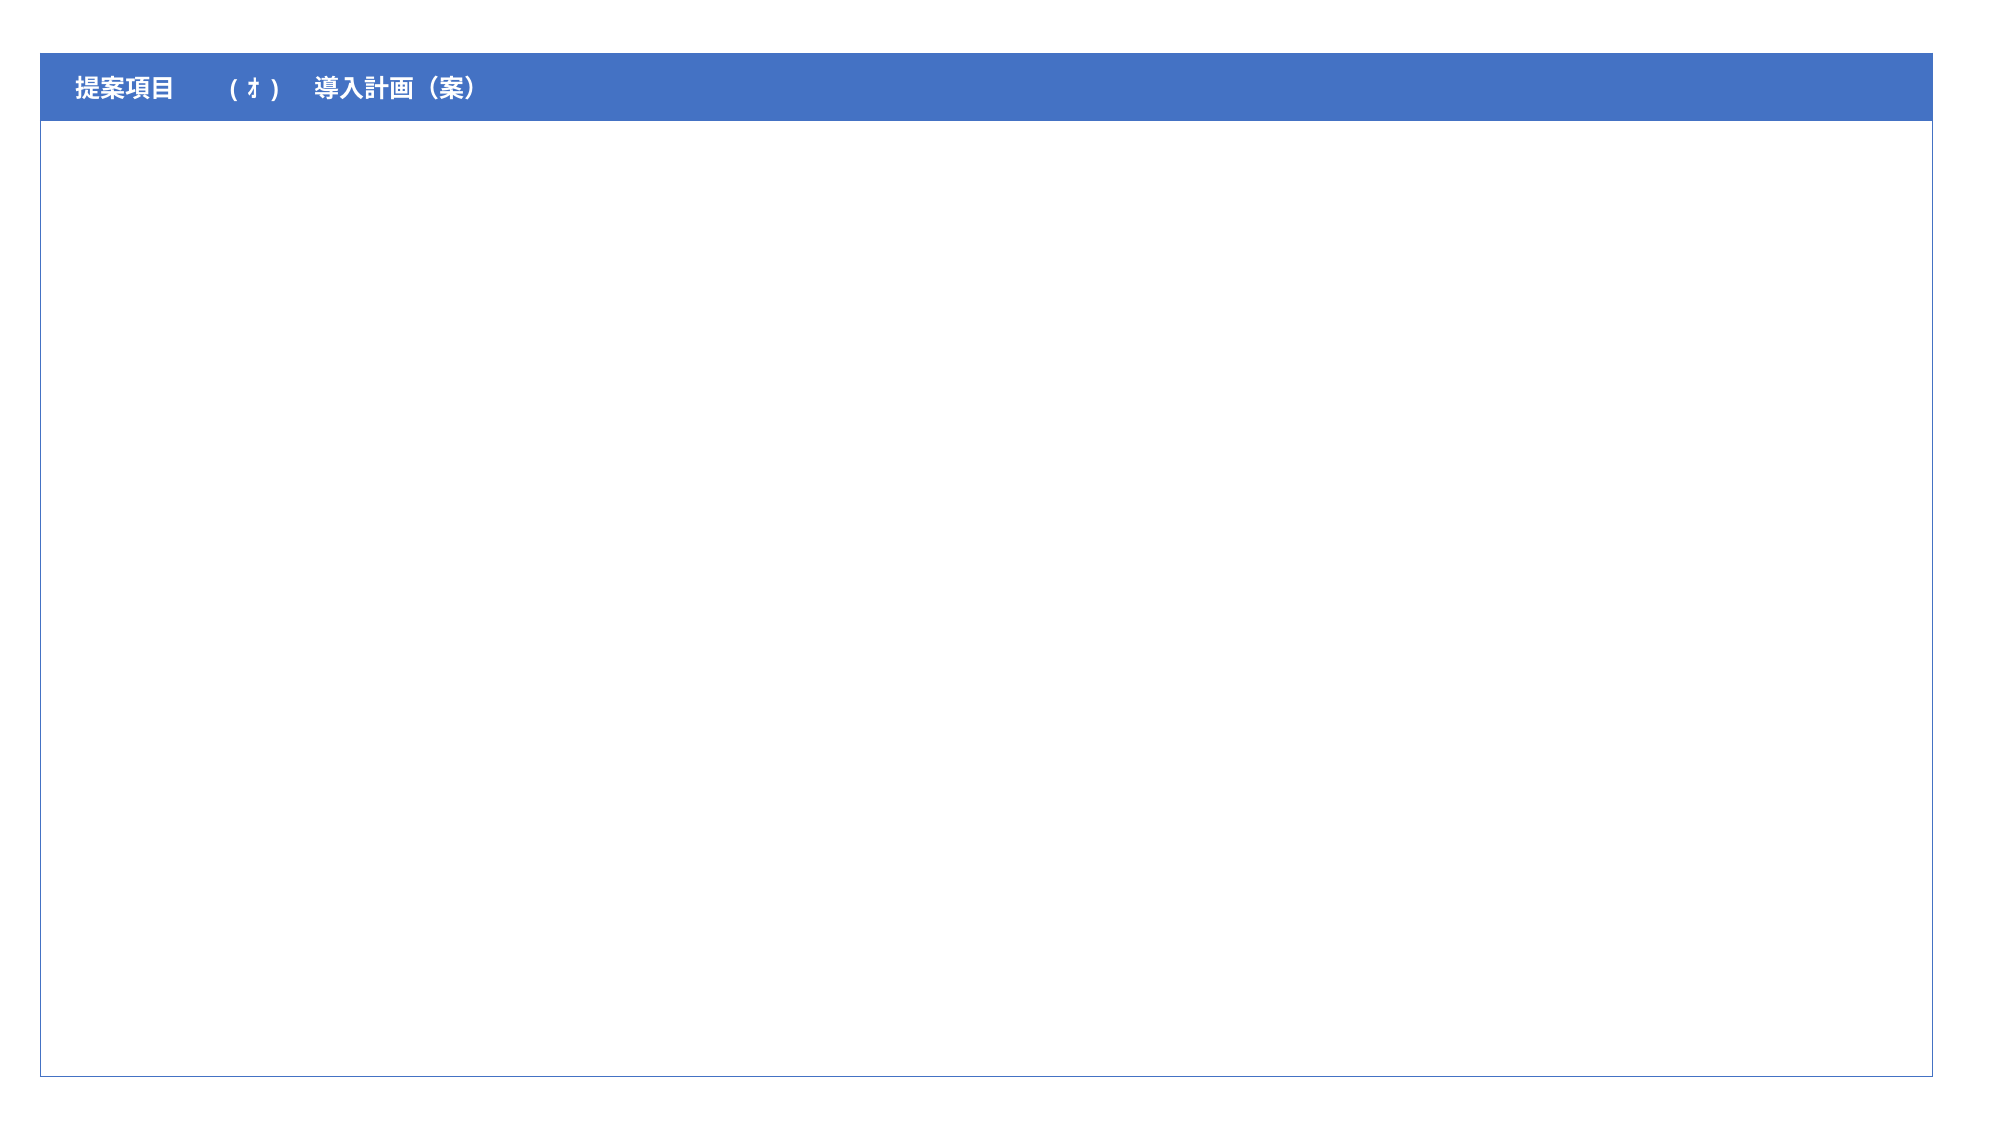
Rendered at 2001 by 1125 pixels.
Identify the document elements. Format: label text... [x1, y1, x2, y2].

table_header (ｵ) 導入計画（案） [211, 54, 1932, 120]
table_header 提案項目 [41, 54, 211, 120]
table_cell [41, 121, 1932, 1076]
